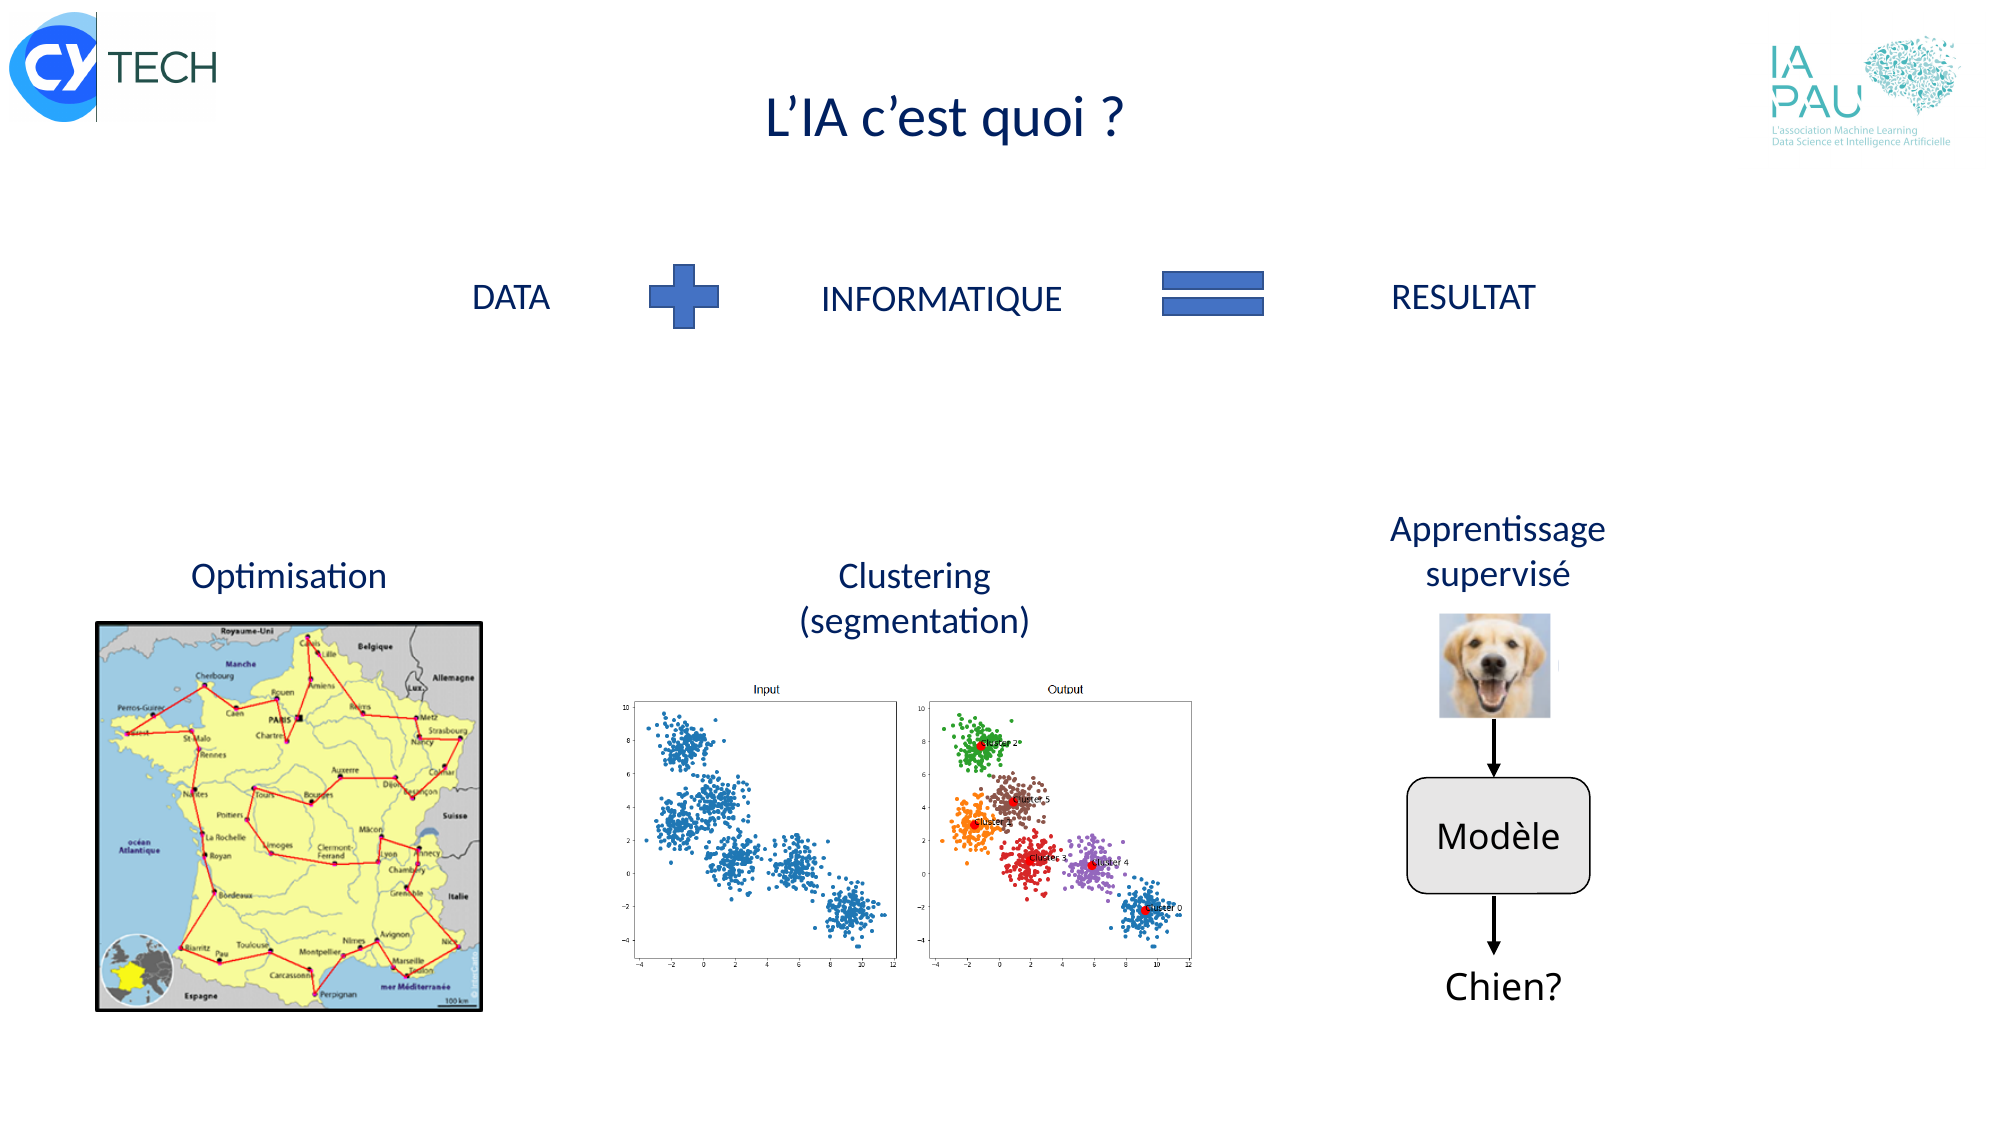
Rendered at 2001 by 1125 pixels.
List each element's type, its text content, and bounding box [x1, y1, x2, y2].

text_box L’IA c’est quoi ? [728, 71, 1164, 157]
text_box DATA [401, 264, 621, 325]
text_box [1162, 272, 1264, 290]
text_box Clustering (segmentation) [752, 543, 1078, 649]
text_box INFORMATIQUE [806, 266, 1264, 327]
text_box [650, 264, 719, 329]
text_box [1162, 297, 1264, 316]
picture [1738, 12, 1986, 169]
text_box RESULTAT [1376, 264, 1577, 325]
picture [616, 676, 1213, 980]
picture [1437, 602, 1560, 730]
picture [9, 12, 216, 122]
picture [95, 620, 483, 1012]
text_box Apprentissage supervisé [1335, 496, 1661, 602]
text_box Chien? [1429, 955, 1577, 1016]
text_box Modèle [1407, 777, 1590, 894]
text_box Optimisation [126, 543, 452, 604]
